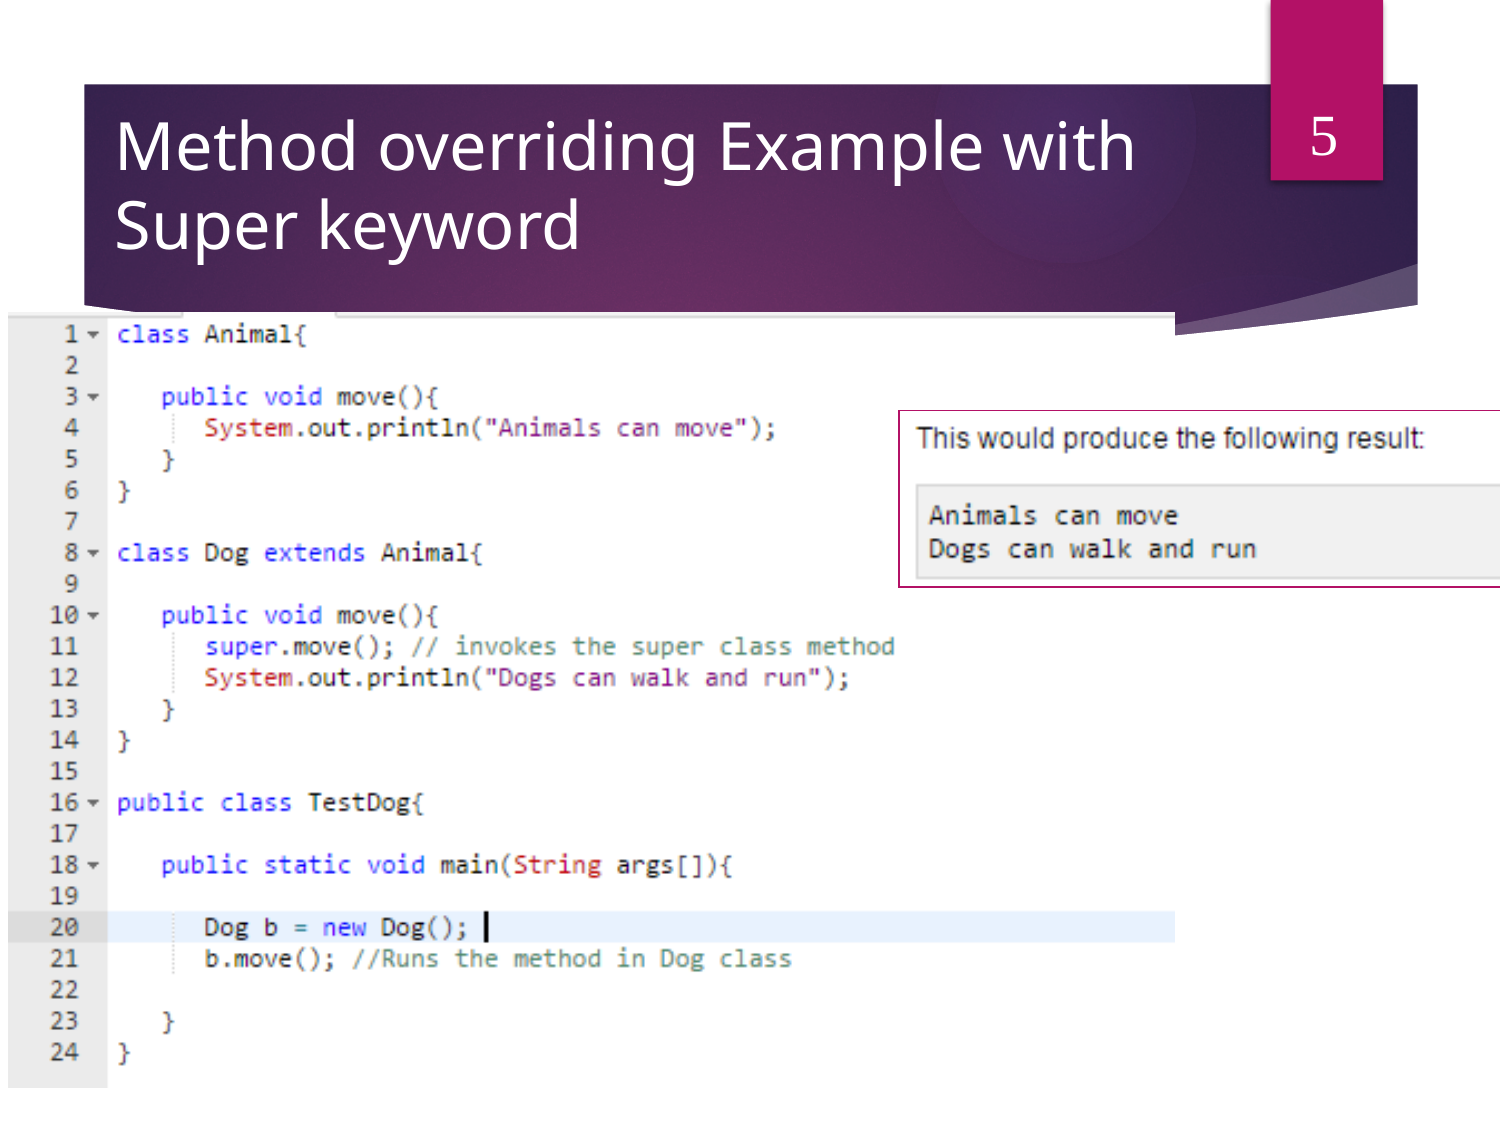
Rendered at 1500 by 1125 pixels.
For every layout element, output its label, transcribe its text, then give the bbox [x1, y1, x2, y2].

title Method overriding Example with Super keyword [99, 125, 1321, 242]
picture [7, 312, 1500, 1088]
slide_number 5 [1259, 48, 1390, 175]
